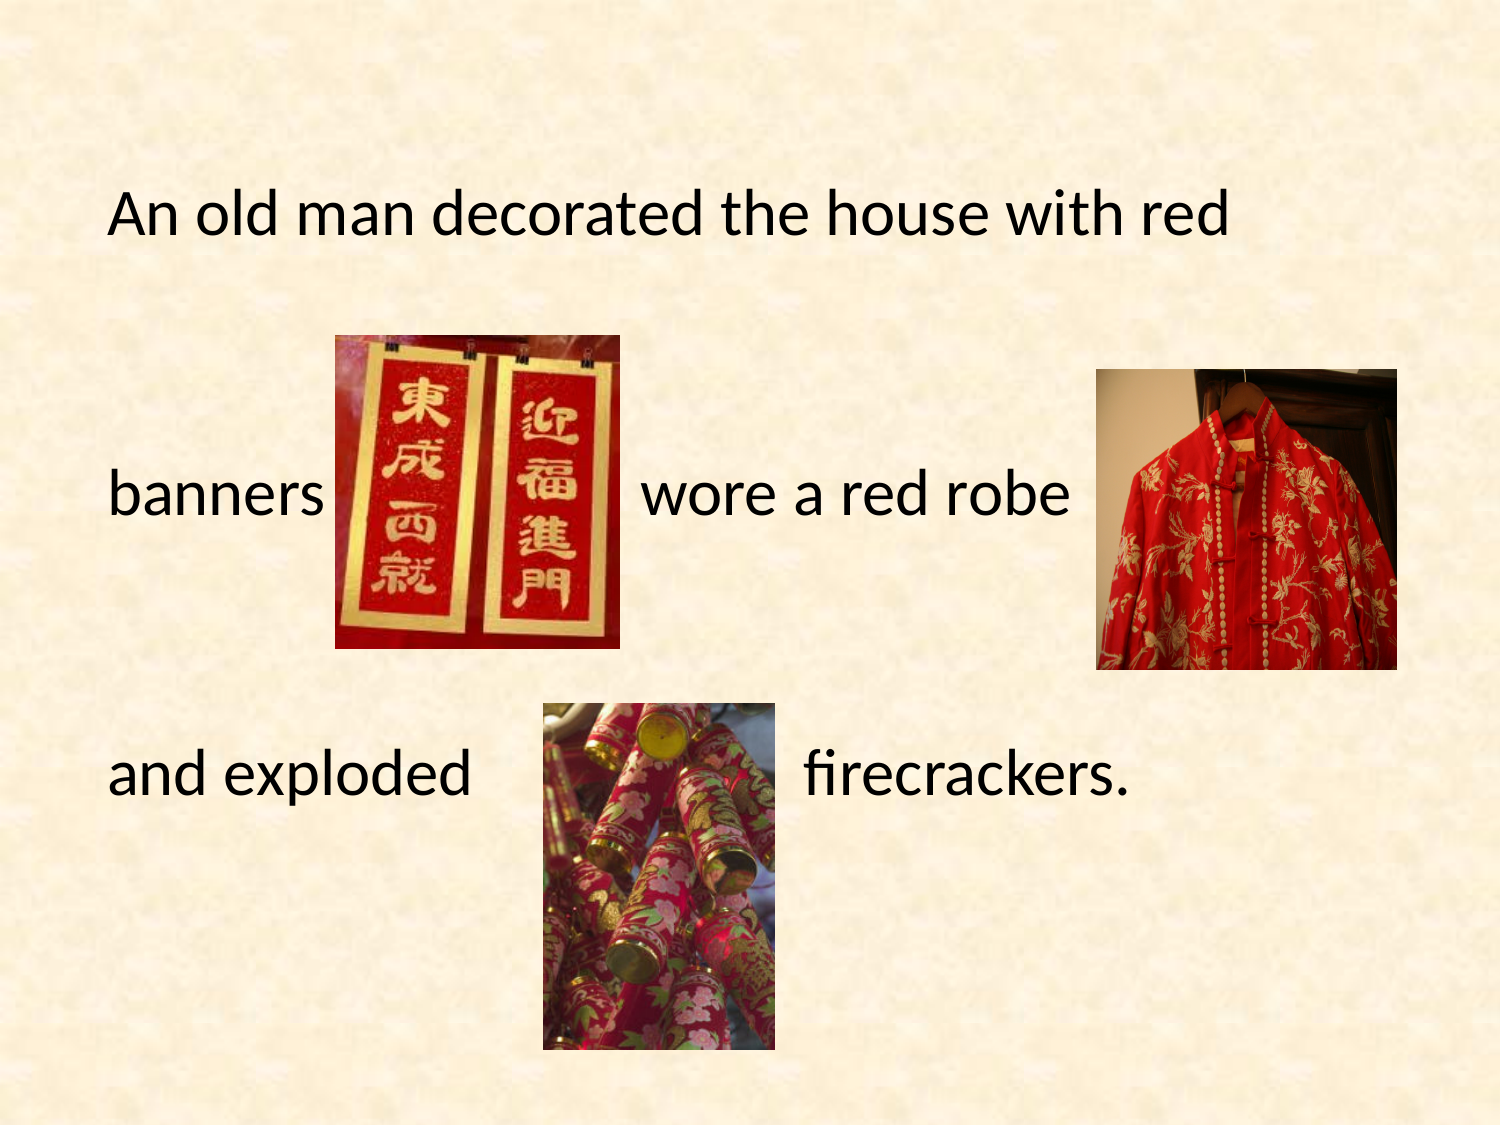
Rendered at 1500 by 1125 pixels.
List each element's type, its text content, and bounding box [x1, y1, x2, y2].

list An old man decorated the house with red banners wore a red robe and exploded firecrackers. [92, 161, 1443, 904]
picture [0, 0, 1500, 1125]
